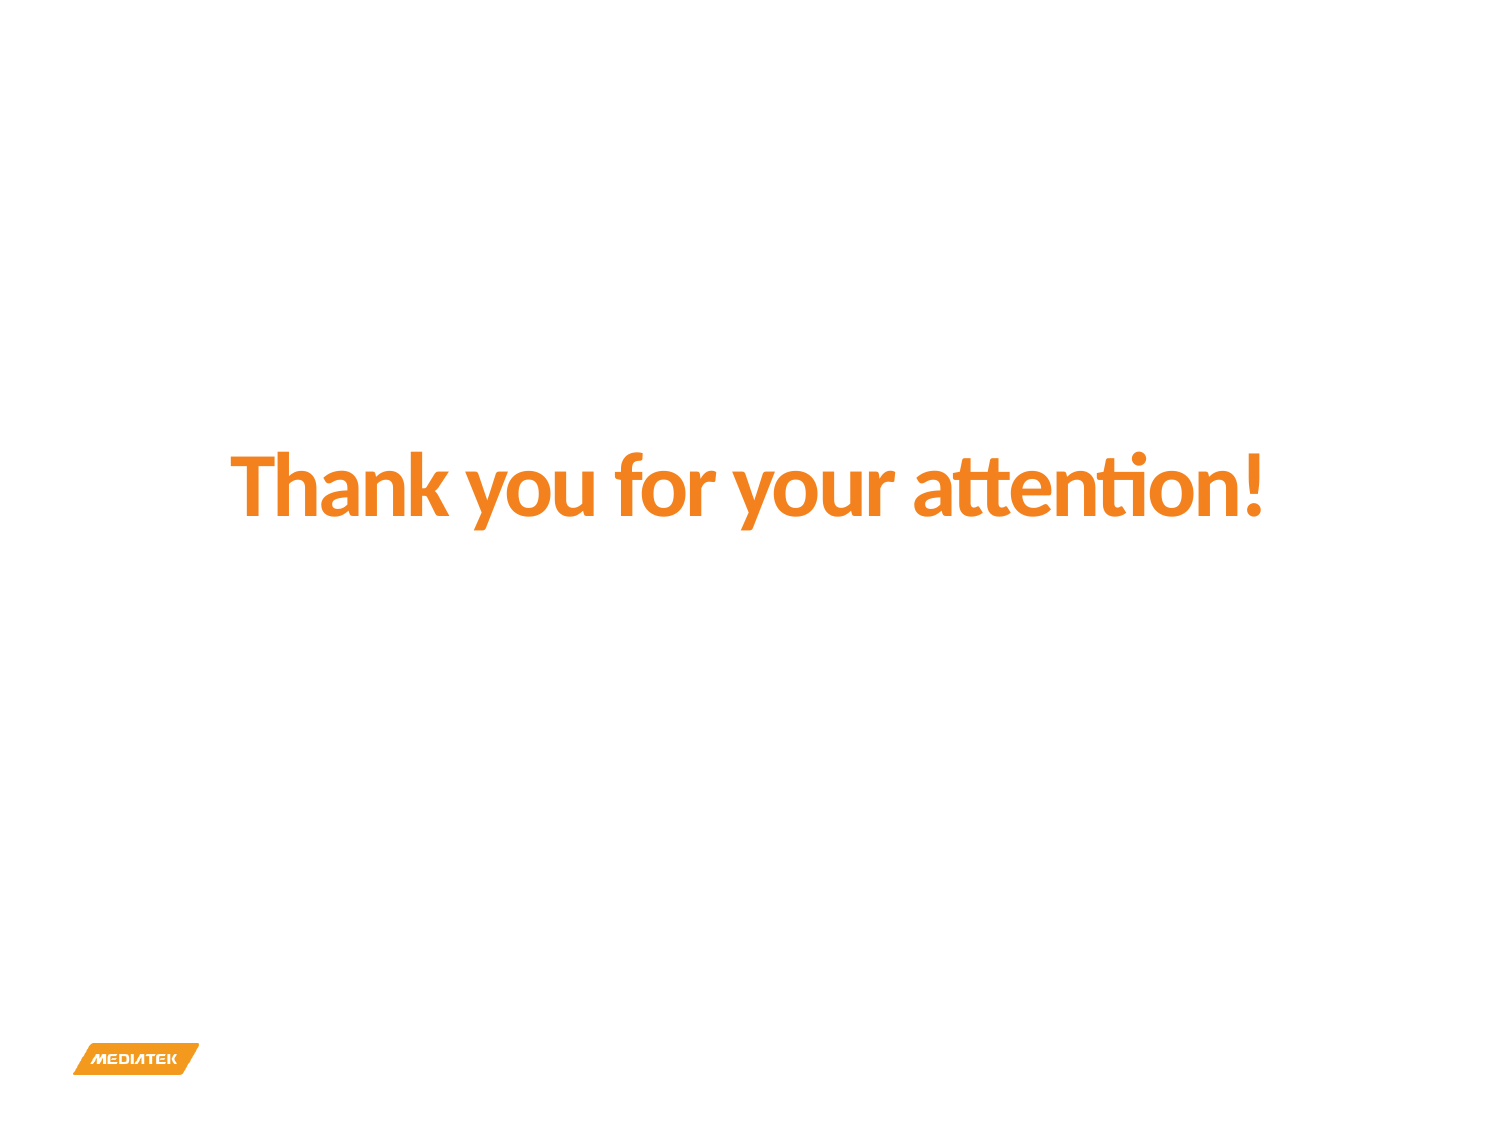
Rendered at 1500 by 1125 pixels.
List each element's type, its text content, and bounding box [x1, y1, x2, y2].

title Thank you for your attention! [50, 438, 1450, 675]
picture [73, 1043, 199, 1075]
